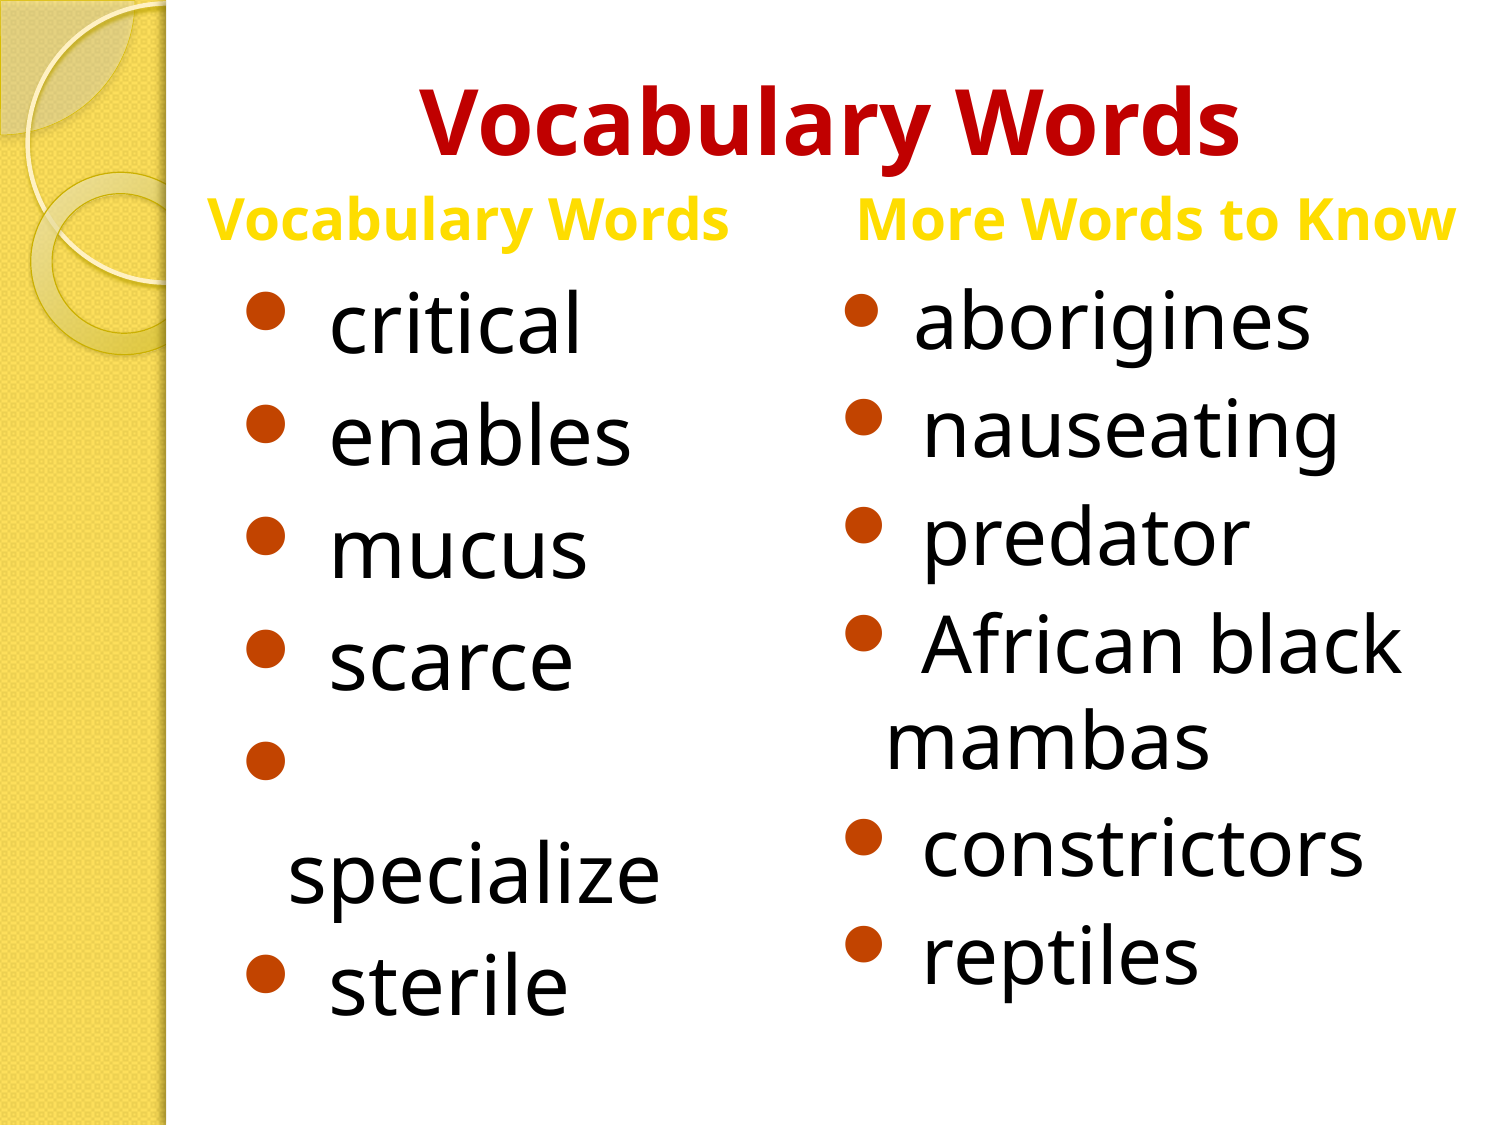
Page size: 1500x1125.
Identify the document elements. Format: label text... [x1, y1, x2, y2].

title Vocabulary Words [162, 37, 1500, 174]
list Vocabulary Words [99, 174, 800, 288]
list More Words to Know [800, 174, 1500, 288]
list aborigines nauseating predator African black mambas constrictors reptiles [812, 288, 1438, 1075]
list critical enables mucus scarce specialize sterile [212, 288, 713, 1038]
